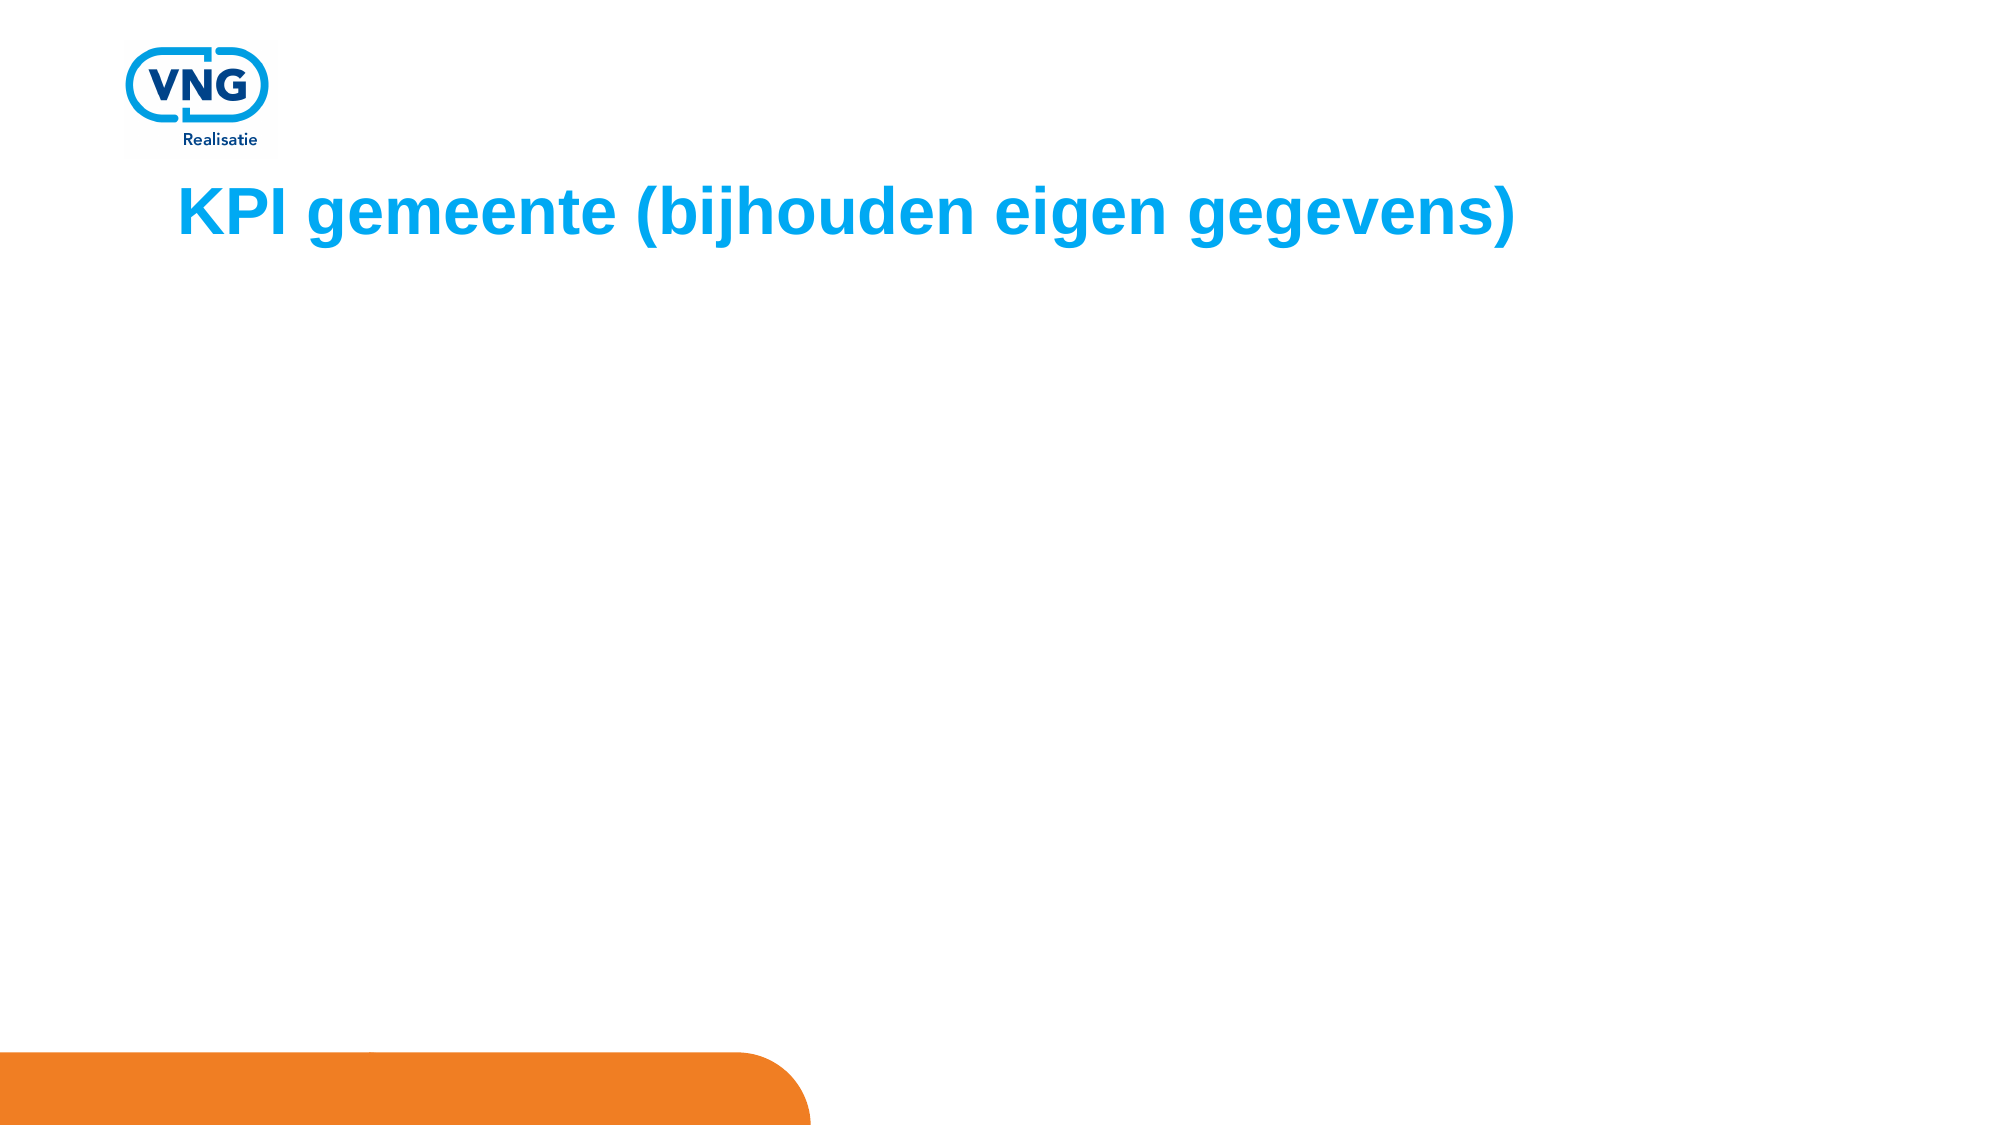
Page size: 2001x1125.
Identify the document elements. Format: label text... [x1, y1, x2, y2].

title KPI gemeente (bijhouden eigen gegevens) [177, 177, 1823, 296]
picture [124, 40, 278, 159]
